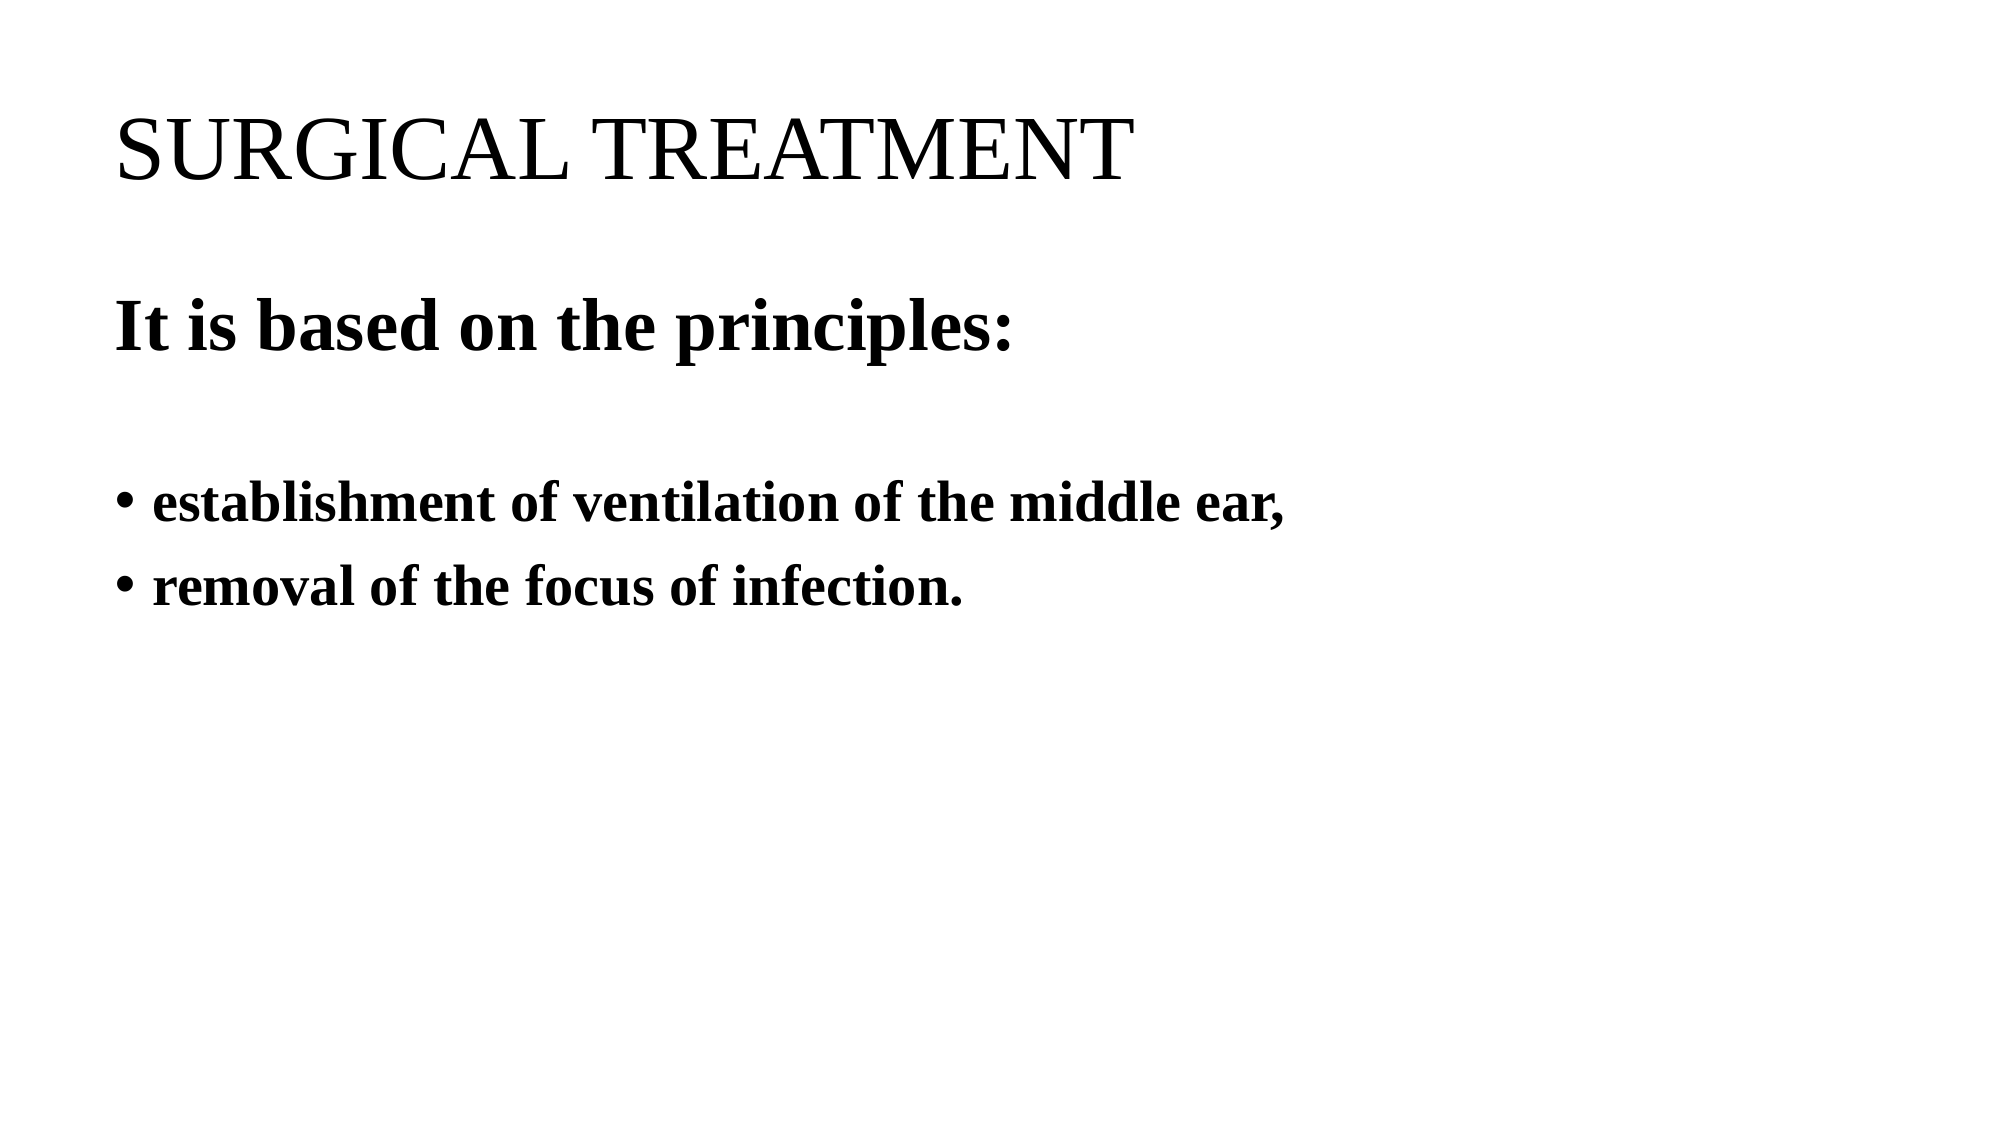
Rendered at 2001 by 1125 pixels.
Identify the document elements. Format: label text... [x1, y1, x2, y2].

list It is based on the principles: establishment of ventilation of the middle ear, removal of the focus of infection. [99, 263, 1900, 1088]
title SURGICAL TREATMENT [99, 37, 1900, 263]
